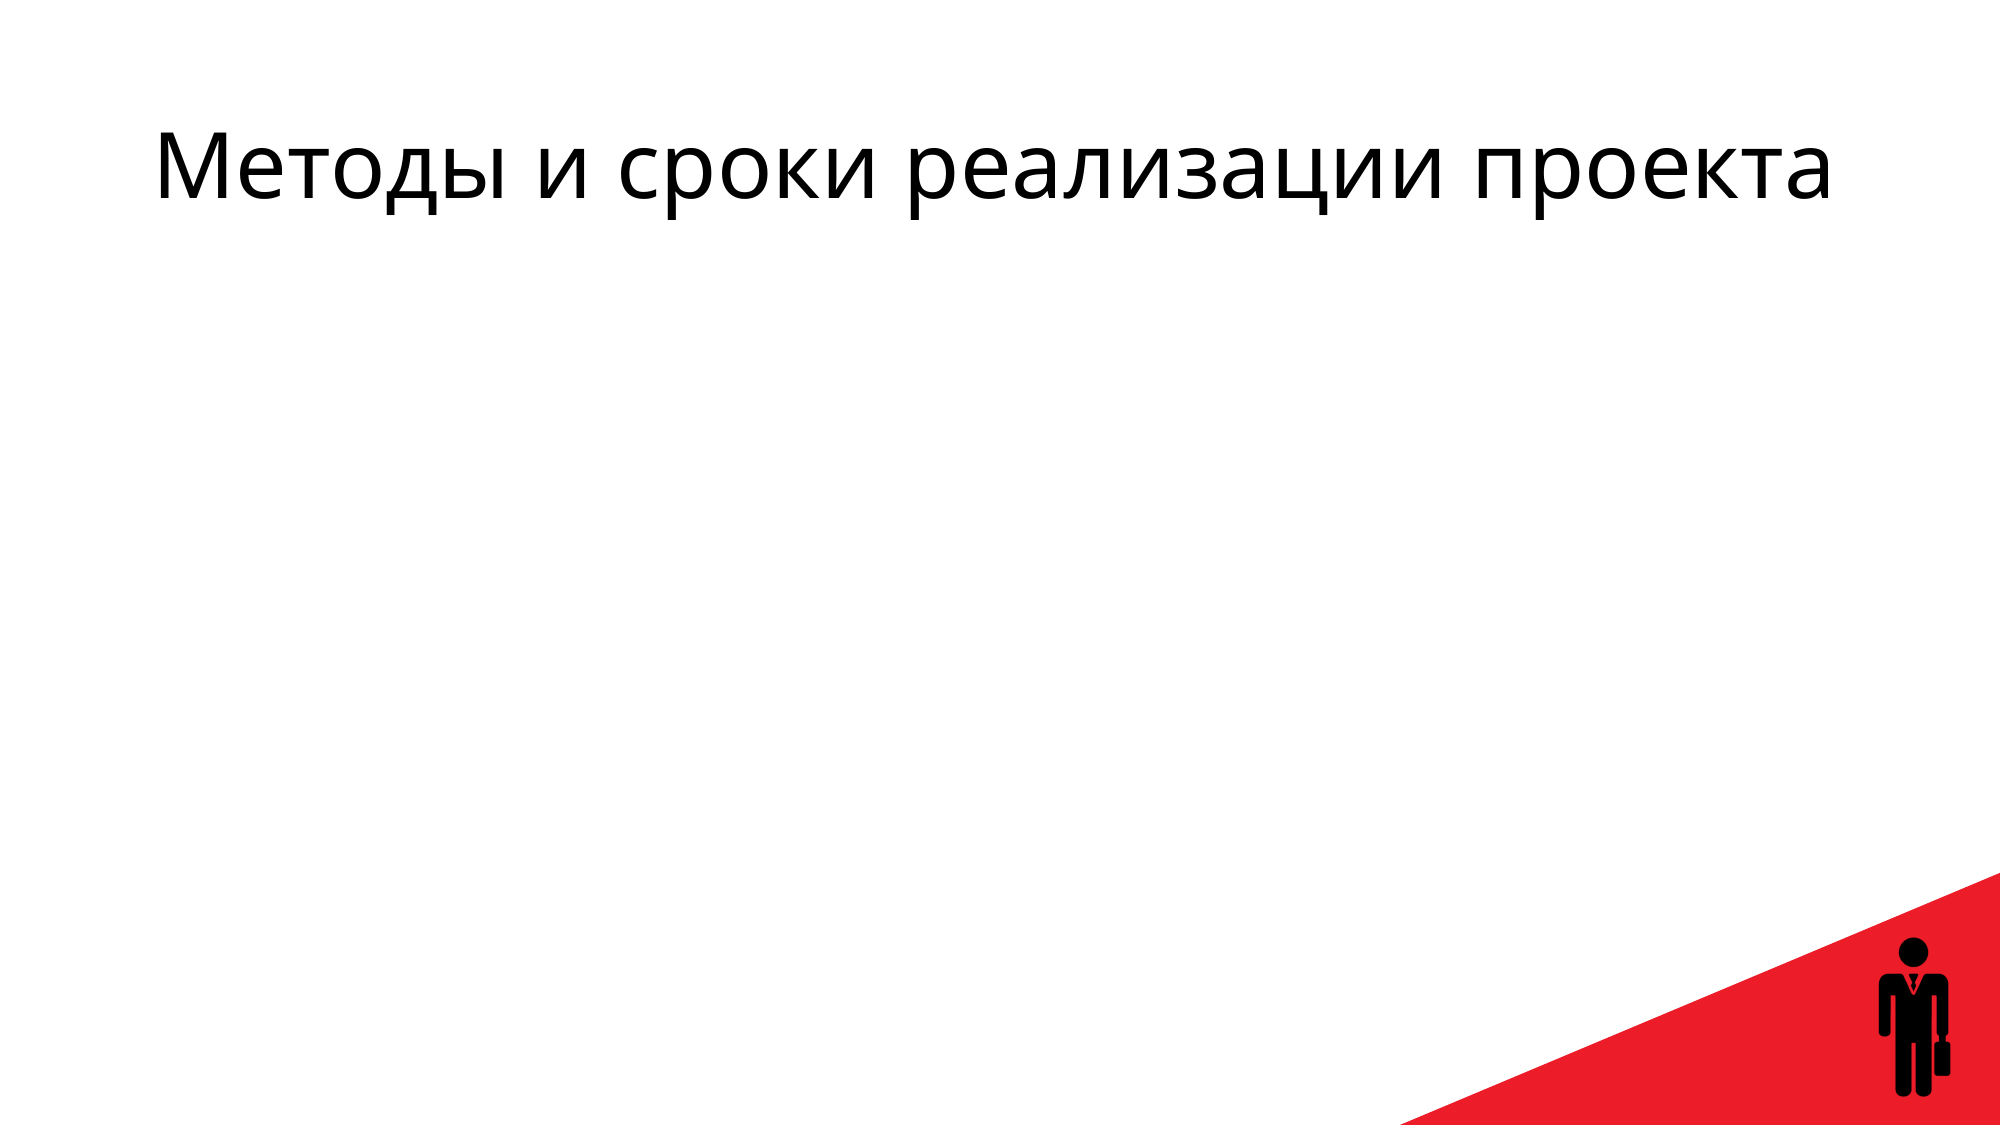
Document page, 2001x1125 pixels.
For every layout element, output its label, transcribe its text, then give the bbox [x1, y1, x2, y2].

title Методы и сроки реализации проекта [137, 59, 1863, 278]
picture [1840, 931, 1989, 1103]
